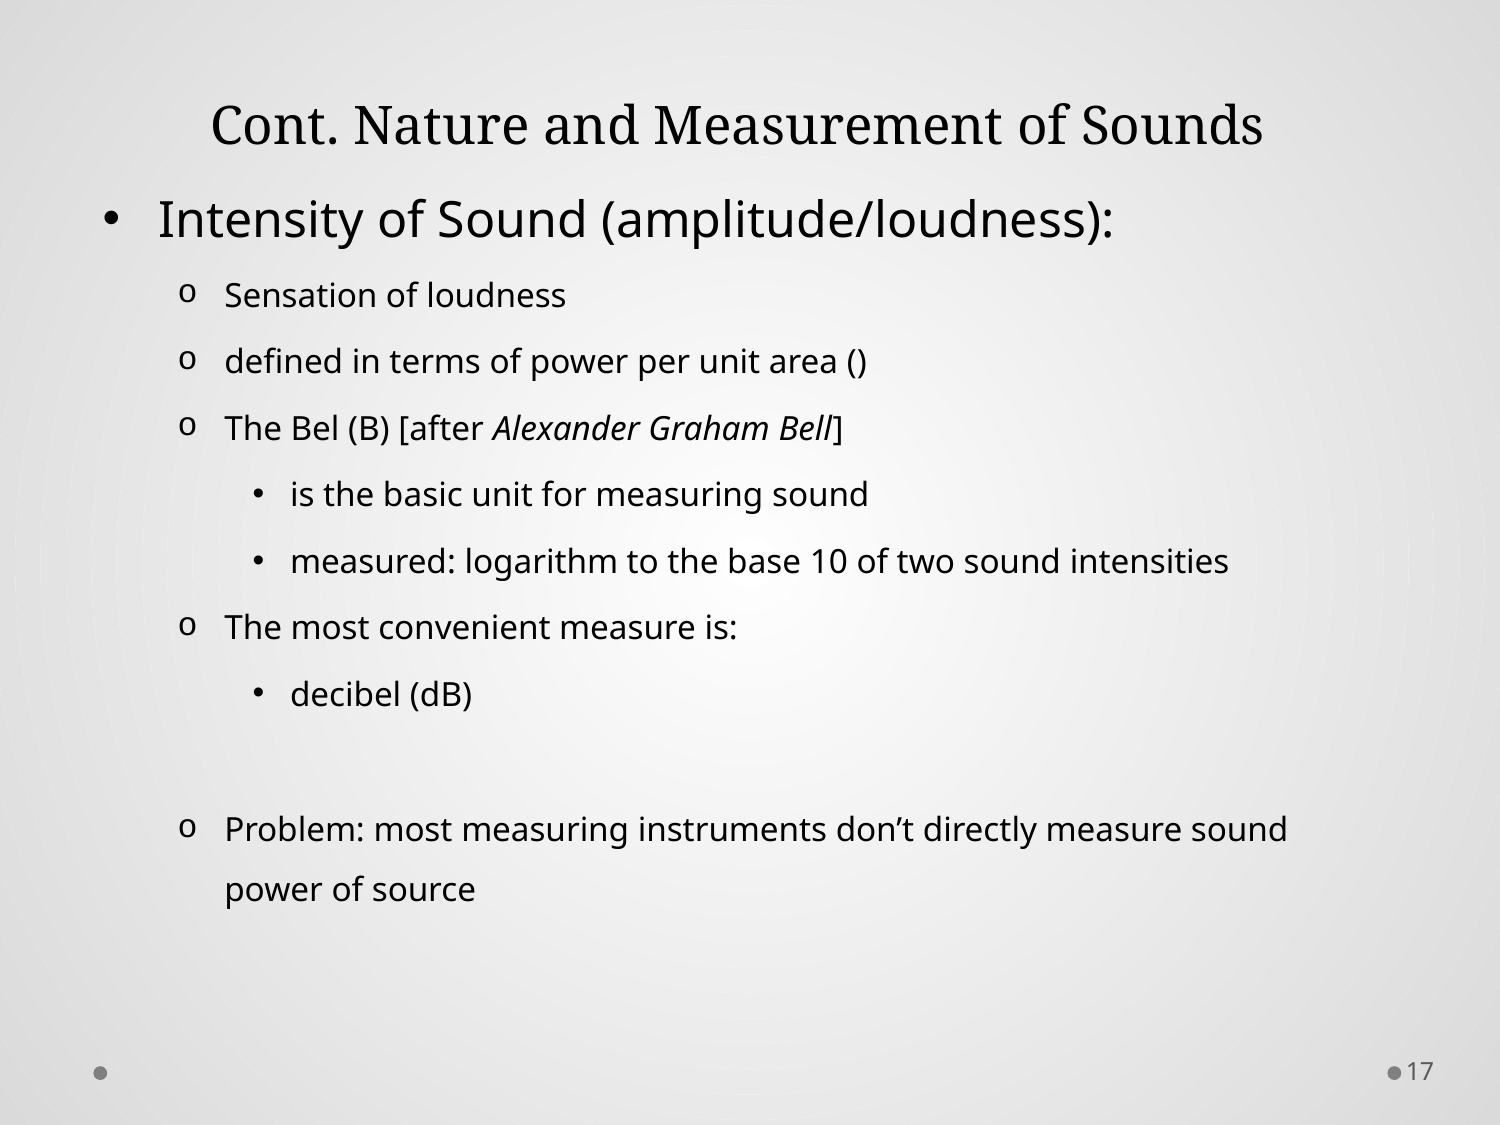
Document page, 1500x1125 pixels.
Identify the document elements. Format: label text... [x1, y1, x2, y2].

slide_number 17 [1401, 1042, 1494, 1103]
title Cont. Nature and Measurement of Sounds [62, 62, 1413, 163]
